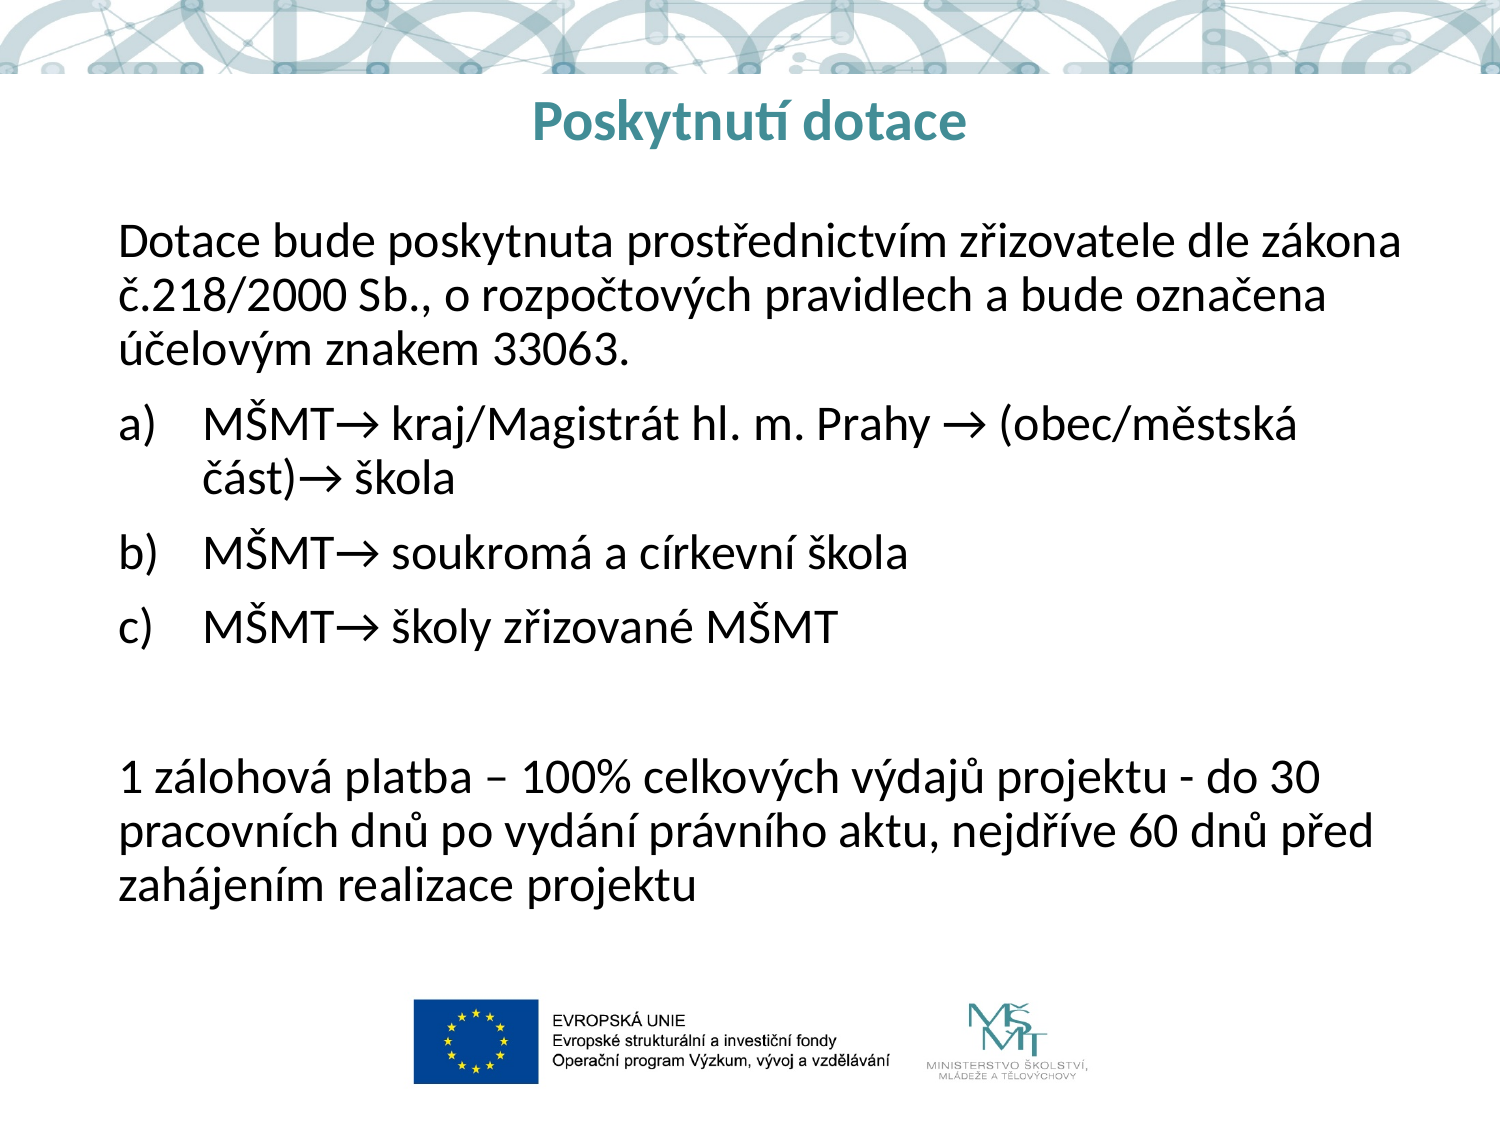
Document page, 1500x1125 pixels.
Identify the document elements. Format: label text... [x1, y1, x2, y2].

picture [371, 957, 1129, 1125]
list Dotace bude poskytnuta prostřednictvím zřizovatele dle zákona č.218/2000 Sb., o rozpočtových pravidlech a bude označena účelovým znakem 33063. MŠMT→ kraj/Magistrát hl. m. Prahy → (obec/městská část)→ škola MŠMT→ soukromá a církevní škola MŠMT→ školy zřizované MŠMT 1 zálohová platba – 100% celkových výdajů projektu - do 30 pracovních dnů po vydání právního aktu, nejdříve 60 dnů před zahájením realizace projektu [103, 206, 1421, 957]
picture [0, 0, 1500, 74]
title Poskytnutí dotace [103, 47, 1397, 196]
